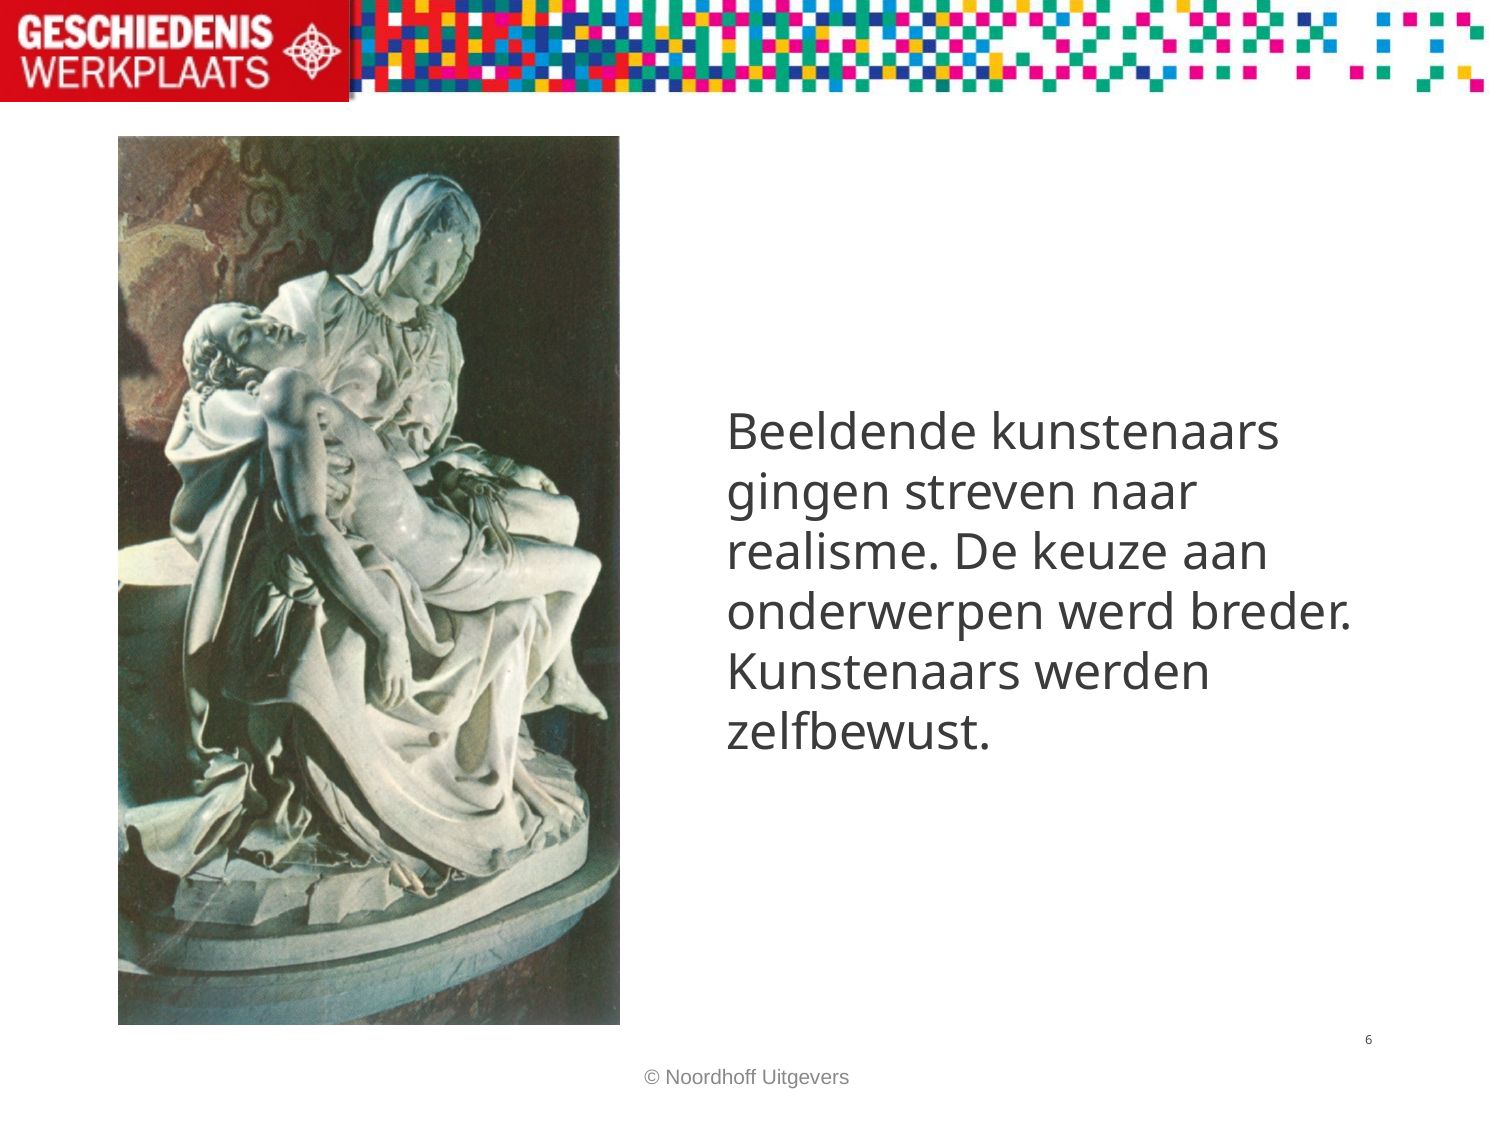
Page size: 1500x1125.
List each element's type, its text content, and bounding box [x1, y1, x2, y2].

slide_number 6 [1325, 1025, 1388, 1063]
list [626, 314, 1433, 1000]
text_box © Noordhoff Uitgevers [512, 1045, 988, 1106]
text_box Beeldende kunstenaars gingen streven naar realisme. De keuze aan onderwerpen werd breder. Kunstenaars werden zelfbewust. [726, 391, 1388, 770]
picture [0, 0, 1500, 1125]
